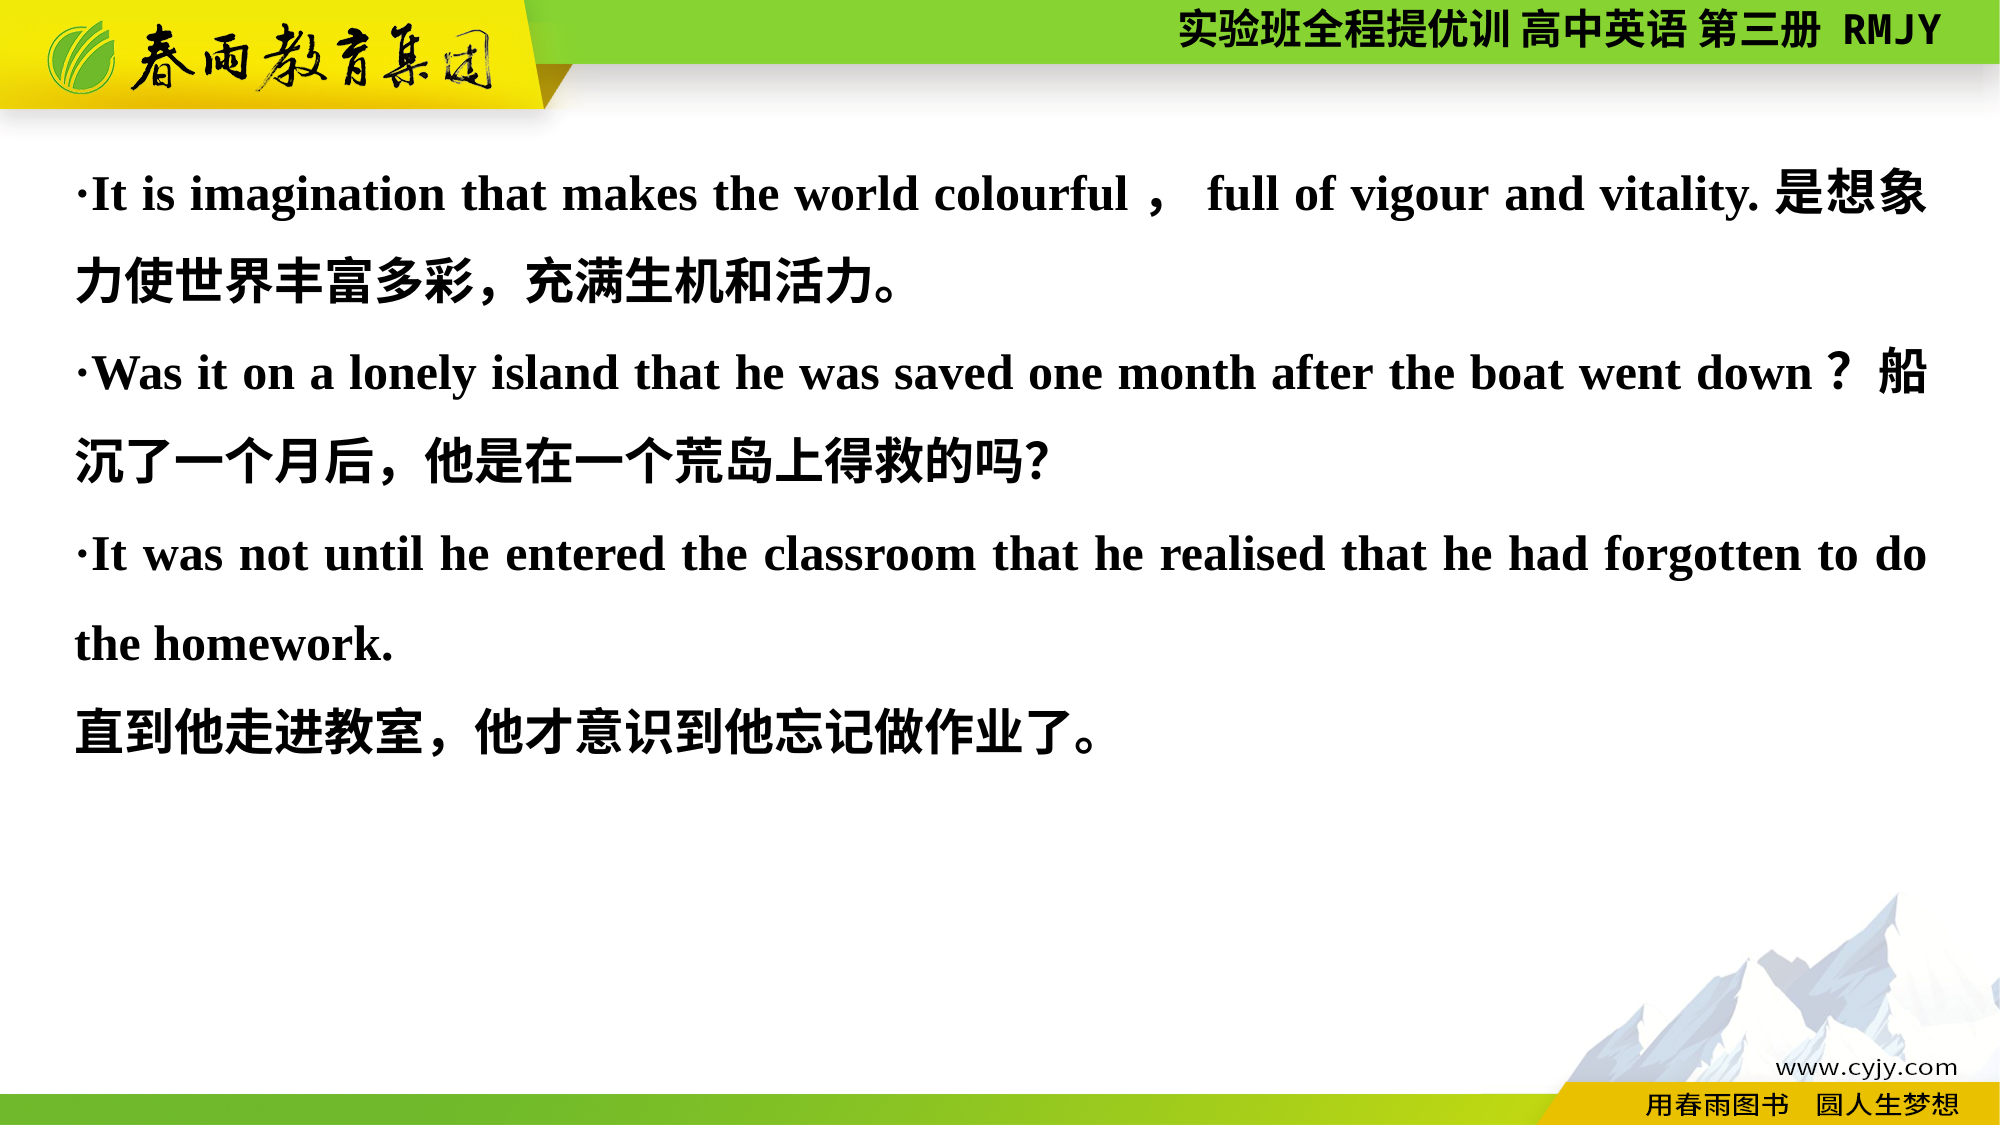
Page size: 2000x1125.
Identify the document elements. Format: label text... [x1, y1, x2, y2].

picture [0, 0, 2000, 1125]
list ·It is imagination that makes the world colourful，full of vigour and vitality.是想象力使世界丰富多彩，充满生机和活力。 ·Was it on a lonely island that he was saved one month after the boat went down？船沉了一个月后，他是在一个荒岛上得救的吗？ ·It was not until he entered the classroom that he realised that he had forgotten to do the homework. 直到他走进教室，他才意识到他忘记做作业了。 [59, 122, 1944, 763]
